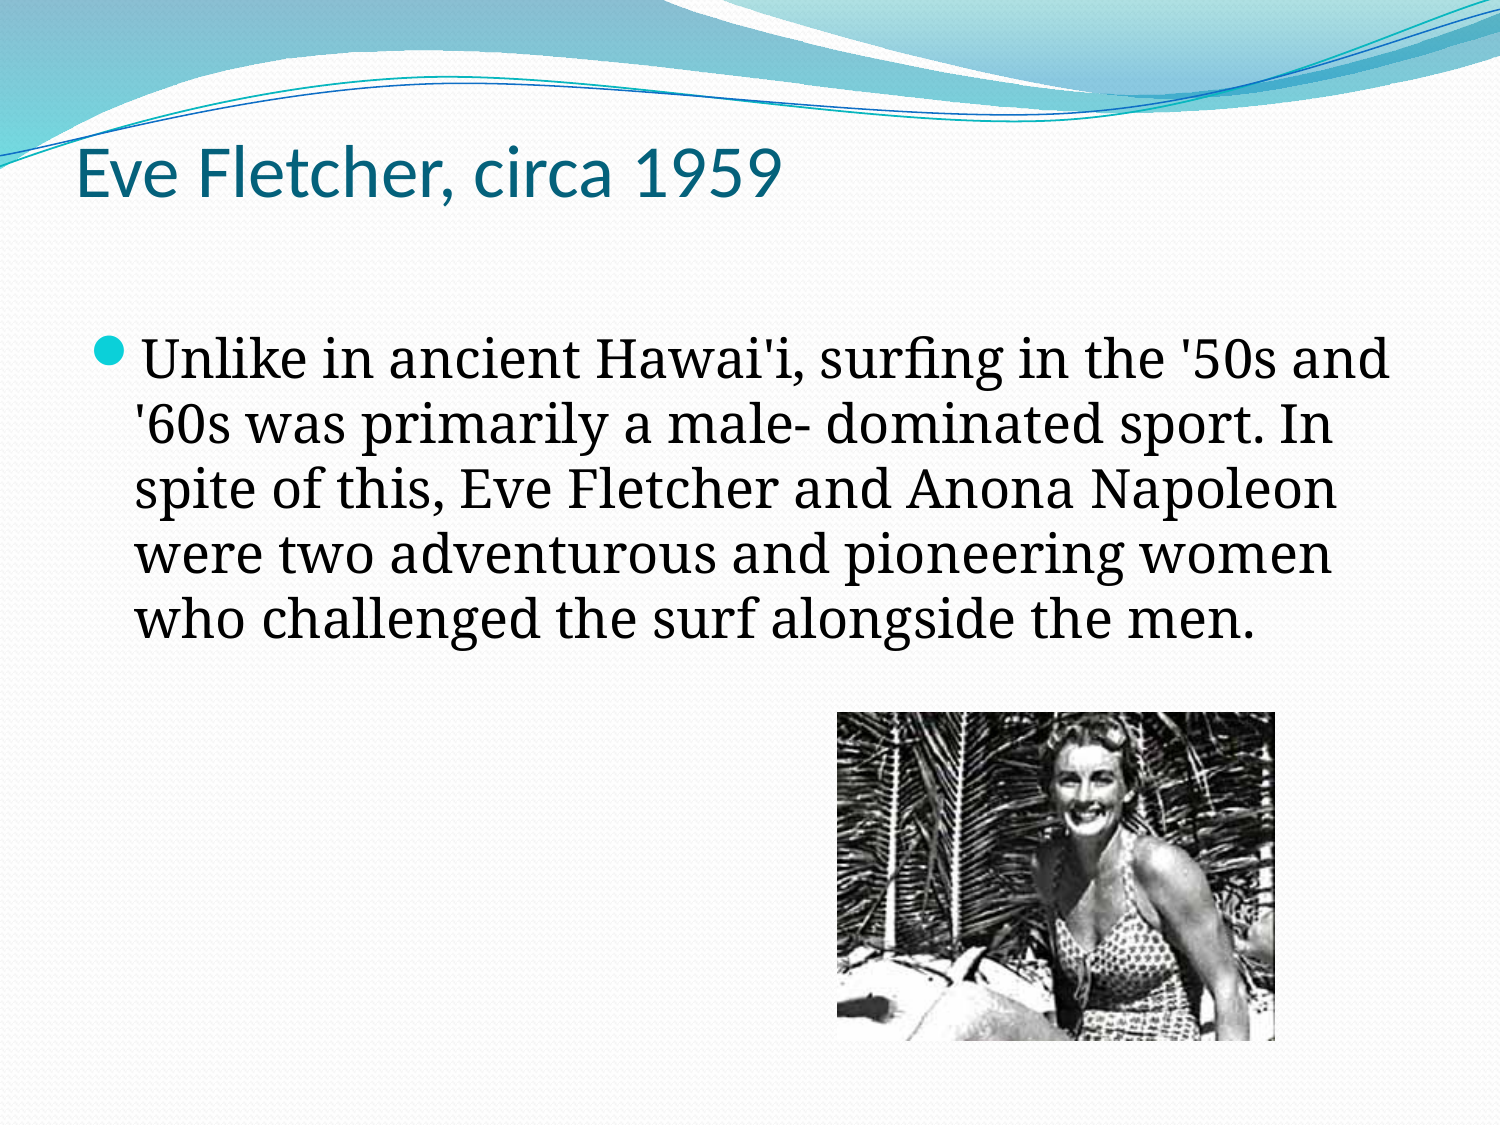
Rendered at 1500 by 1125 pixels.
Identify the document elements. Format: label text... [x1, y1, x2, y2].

title Eve Fletcher, circa 1959 [75, 115, 1425, 303]
picture [837, 712, 1276, 1041]
list Unlike in ancient Hawai'i, surfing in the '50s and '60s was primarily a male- dominated sport. In spite of this, Eve Fletcher and Anona Napoleon were two adventurous and pioneering women who challenged the surf alongside the men. [75, 317, 1425, 1038]
